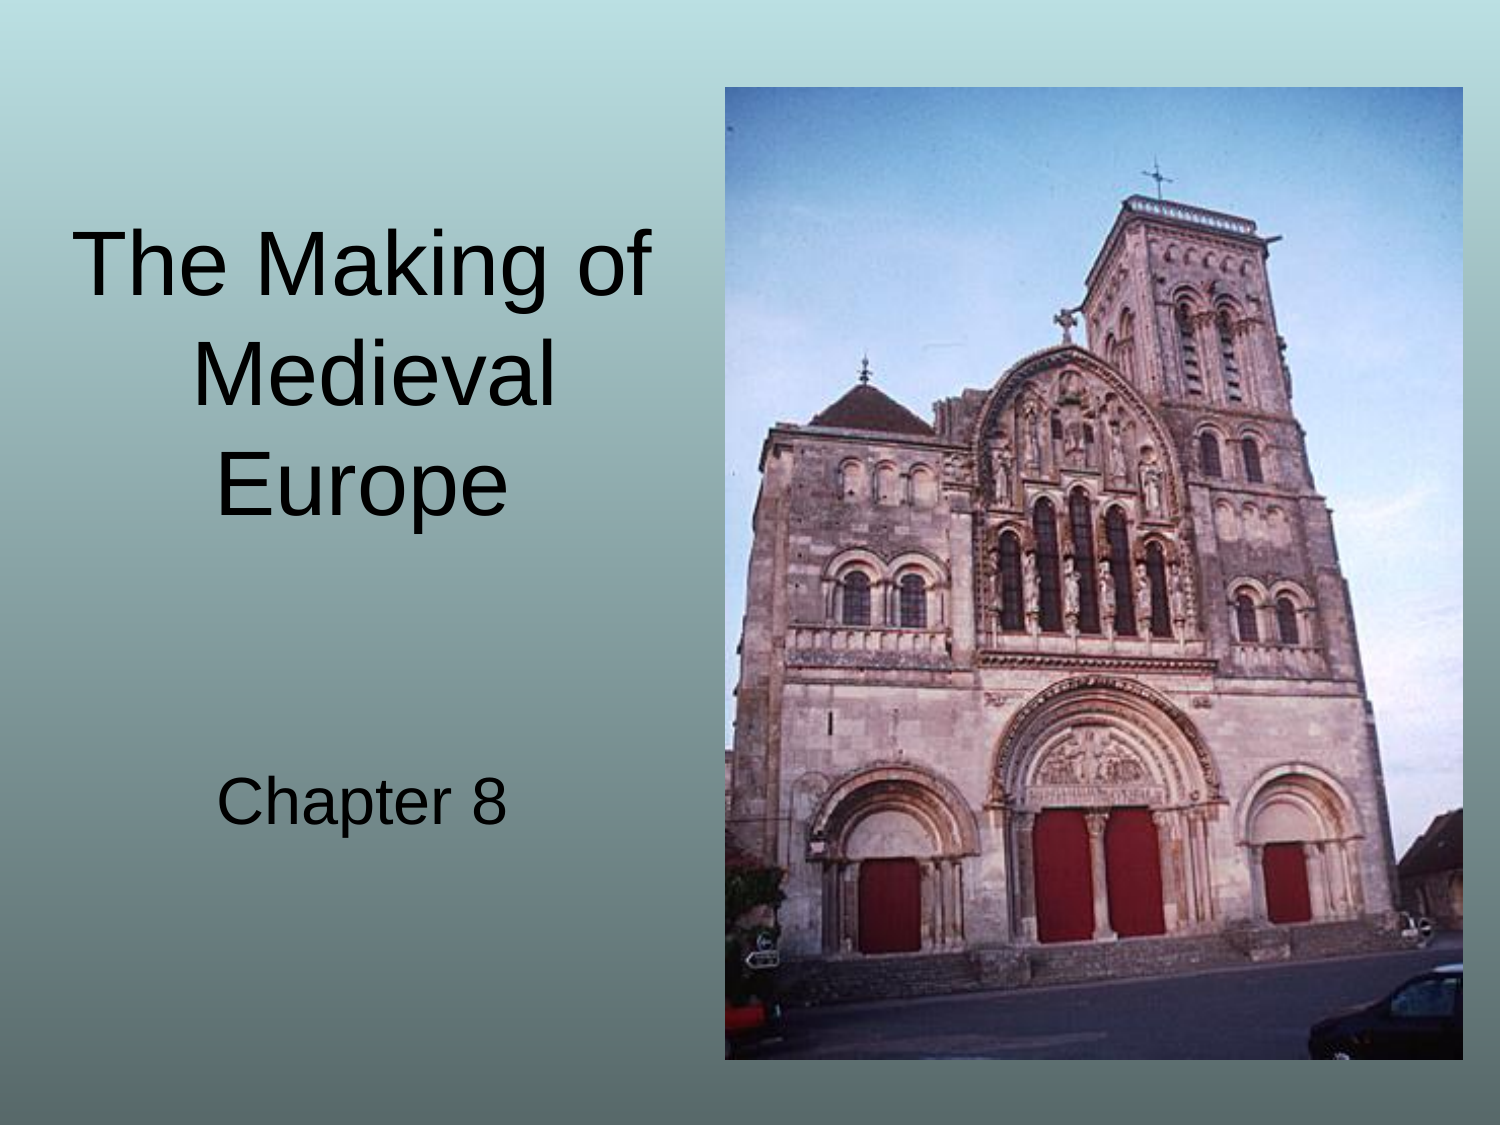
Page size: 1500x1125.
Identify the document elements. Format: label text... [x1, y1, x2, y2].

picture [724, 87, 1463, 1061]
subtitle Chapter 8 [0, 749, 719, 888]
title The Making of Medieval Europe [0, 87, 722, 651]
